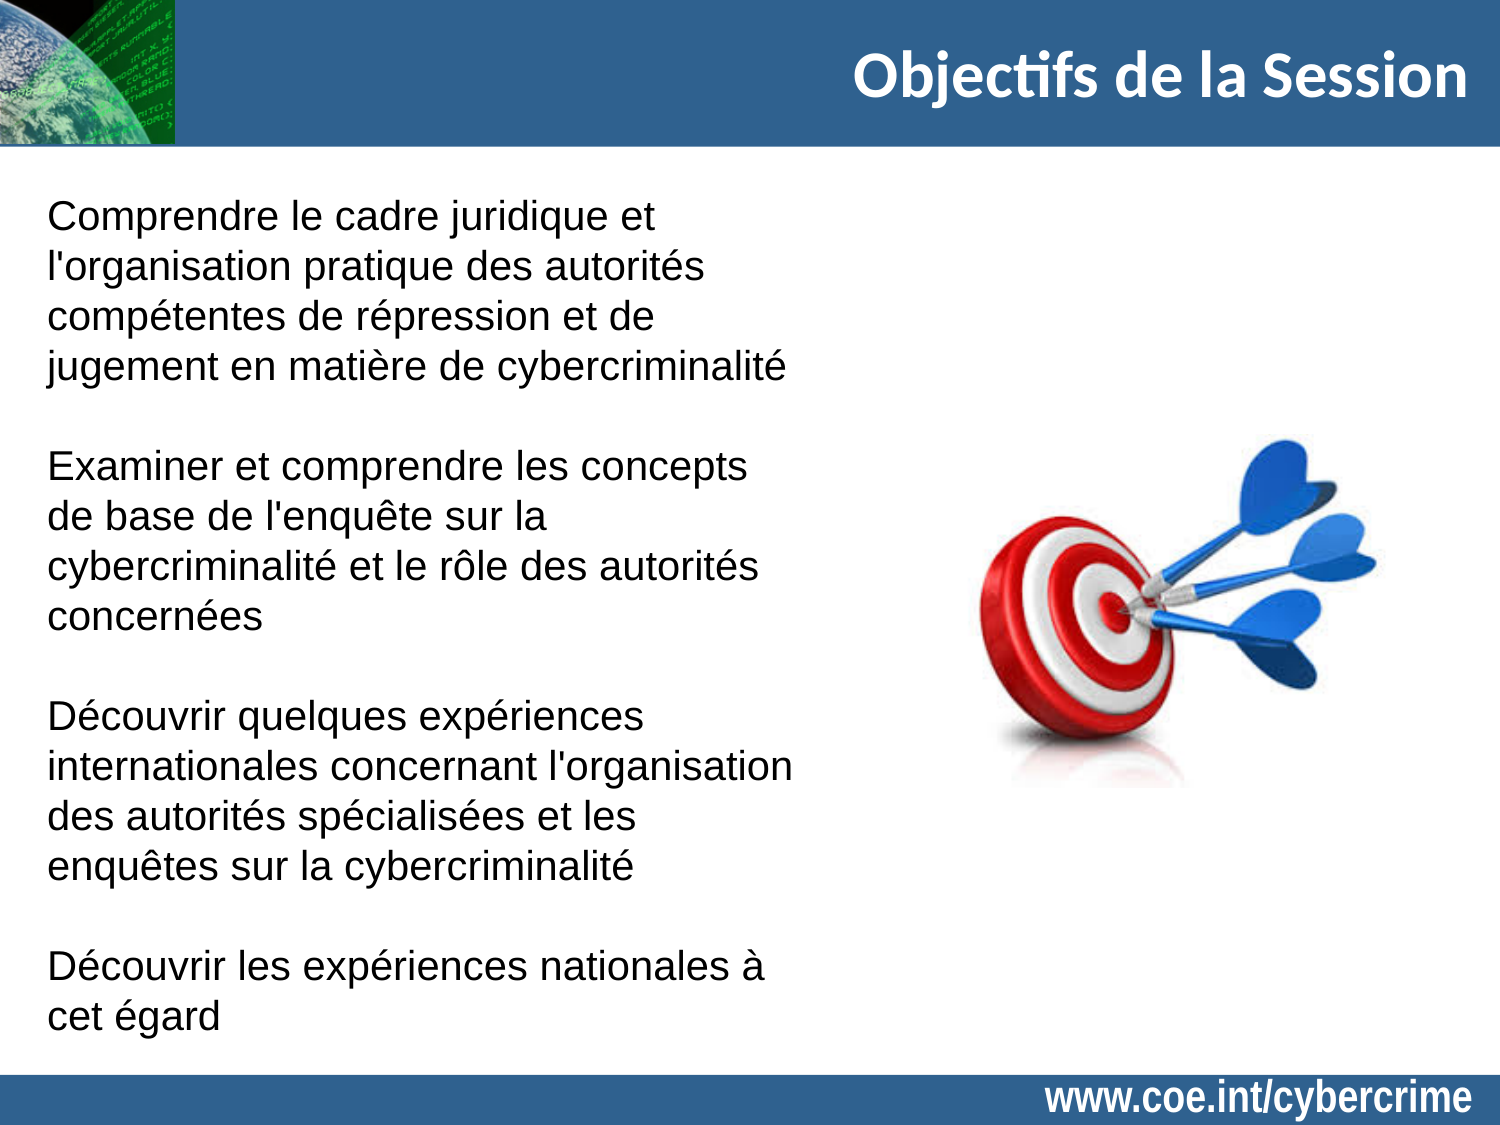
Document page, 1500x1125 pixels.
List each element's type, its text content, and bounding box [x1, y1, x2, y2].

picture [940, 434, 1402, 788]
text_box www.coe.int/cybercrime [1030, 1059, 1500, 1125]
text_box Objectifs de la Session [177, 0, 1500, 149]
picture [0, 0, 175, 144]
text_box [0, 1073, 1030, 1125]
text_box Comprendre le cadre juridique et l'organisation pratique des autorités compétentes de répression et de jugement en matière de cybercriminalité Examiner et comprendre les concepts de base de l'enquête sur la cybercriminalité et le rôle des autorités concernées Découvrir quelques expériences internationales concernant l'organisation des autorités spécialisées et les enquêtes sur la cybercriminalité Découvrir les expériences nationales à cet égard [32, 181, 821, 1047]
